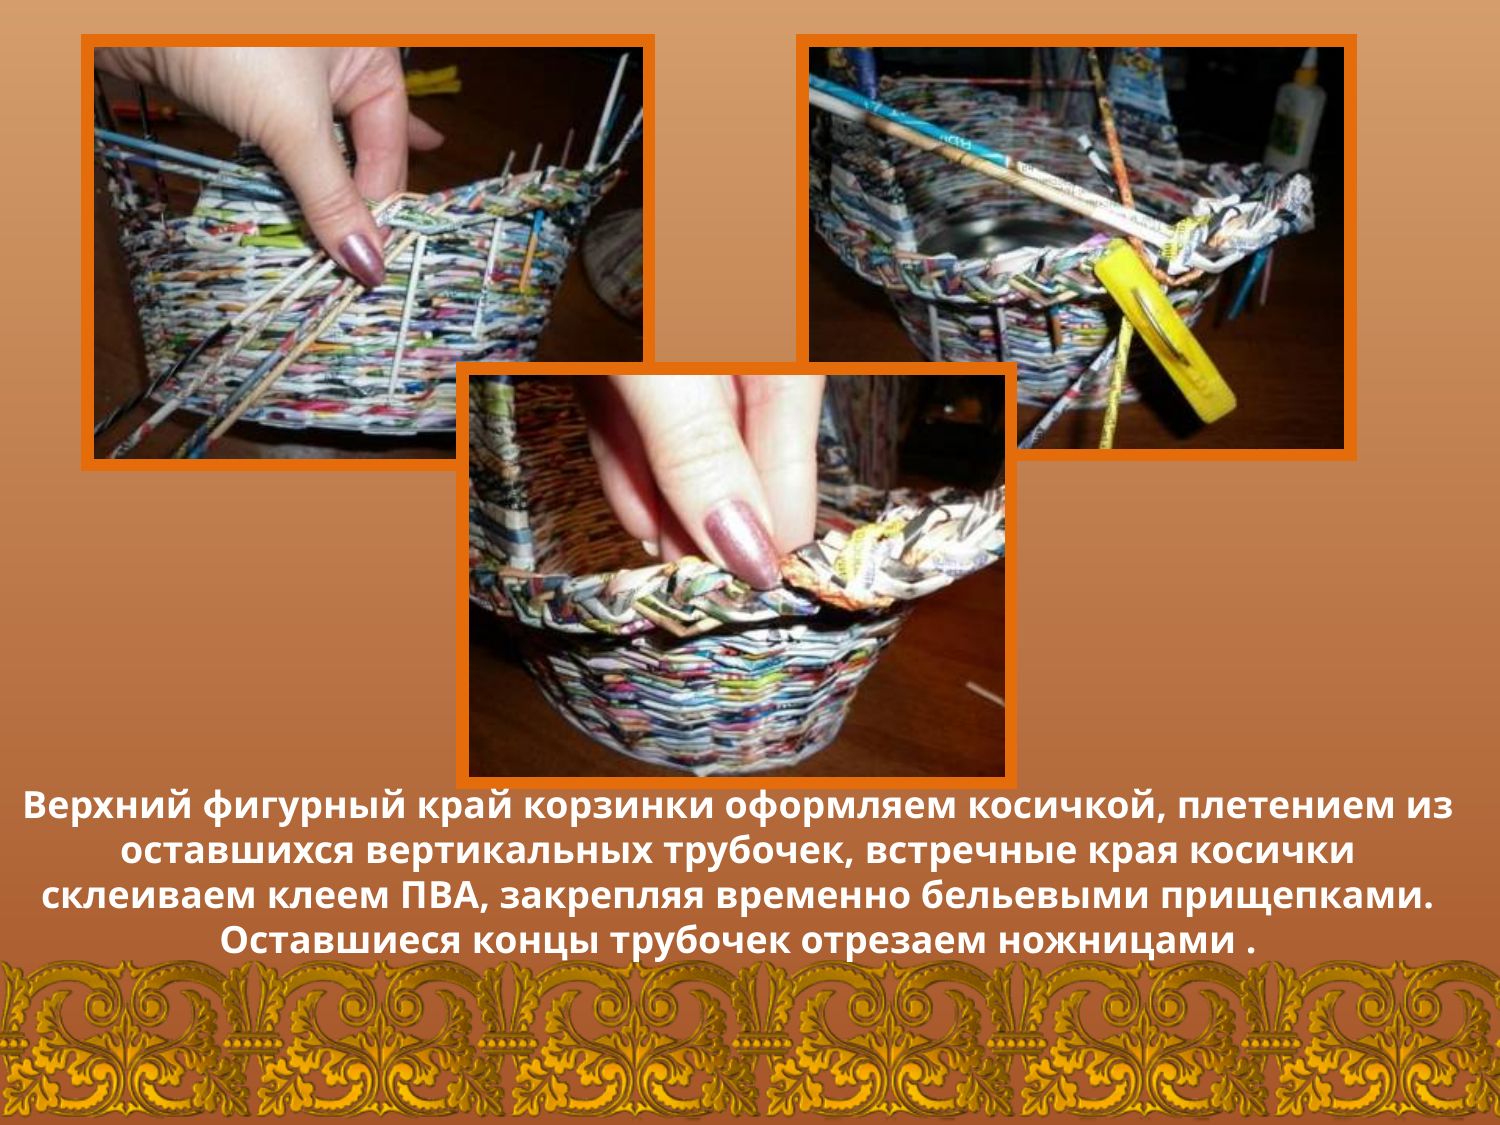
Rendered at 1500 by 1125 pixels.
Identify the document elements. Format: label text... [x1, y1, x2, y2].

picture [93, 46, 1345, 777]
picture [0, 960, 1500, 1125]
text_box Верхний фигурный край корзинки оформляем косичкой, плетением из оставшихся вертикальных трубочек, встречные края косички склеиваем клеем ПВА, закрепляя временно бельевыми прищепками. Оставшиеся концы трубочек отрезаем ножницами . [0, 773, 1477, 959]
